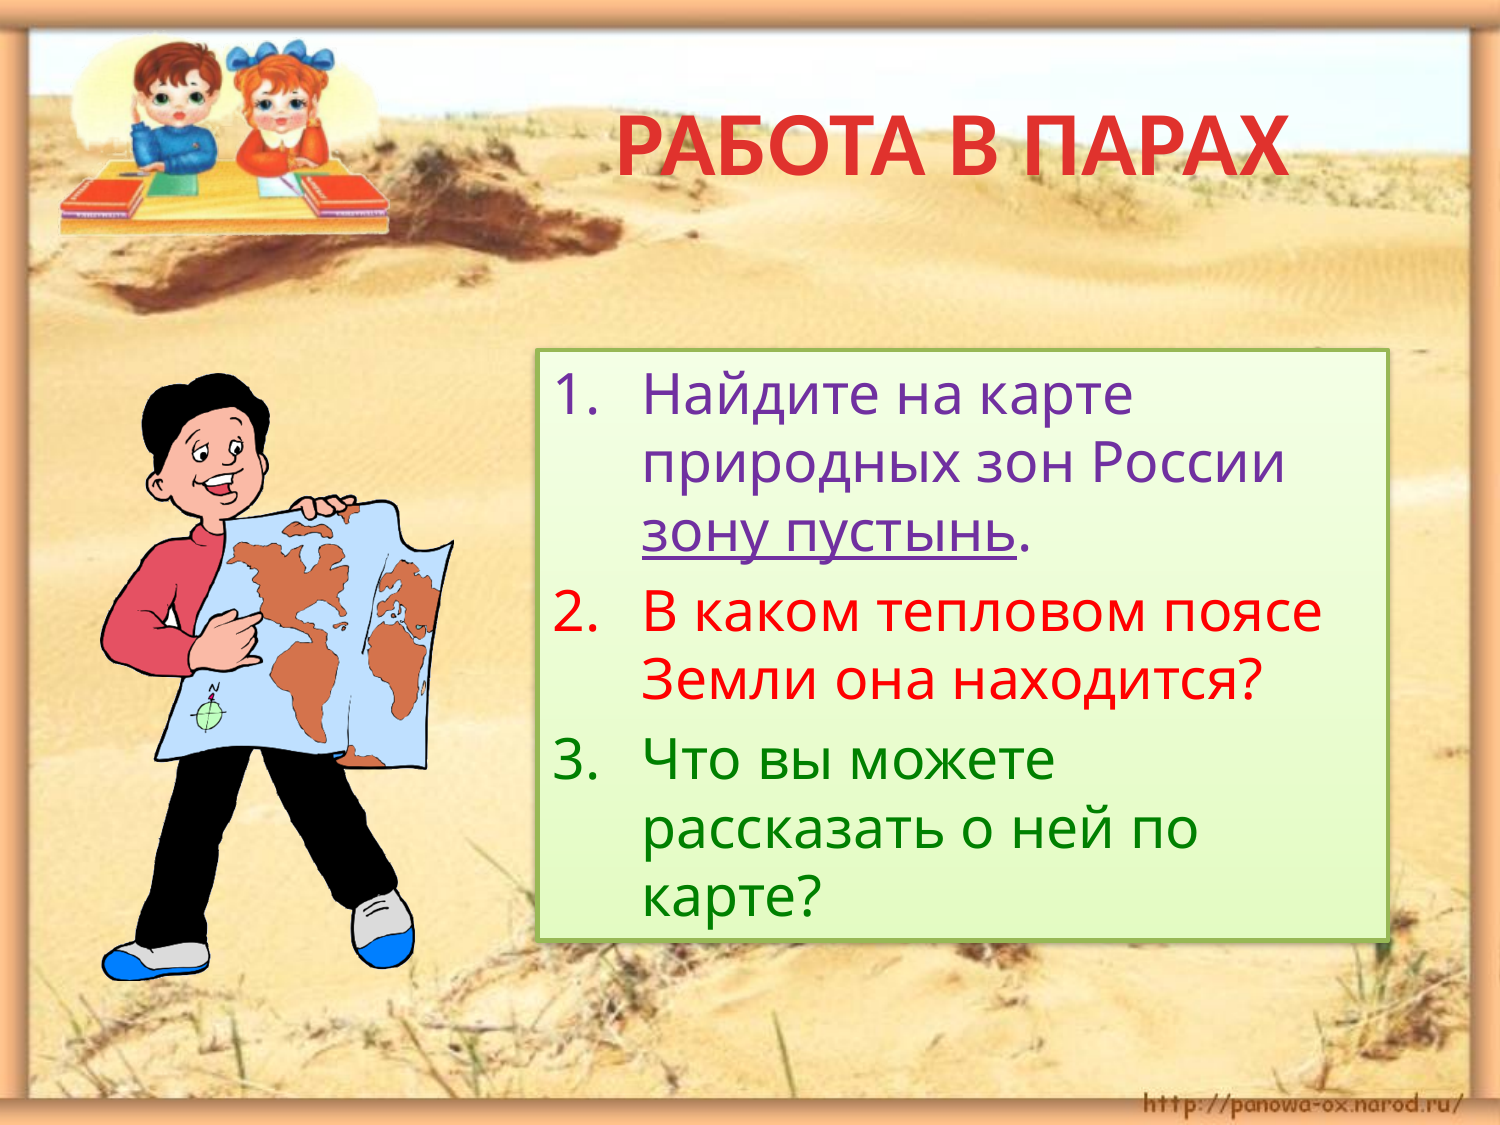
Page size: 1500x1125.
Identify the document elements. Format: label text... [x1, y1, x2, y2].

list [100, 373, 454, 981]
title РАБОТА В ПАРАХ [401, 45, 1471, 233]
list Найдите на карте природных зон России зону пустынь. В каком тепловом поясе Земли она находится? Что вы можете рассказать о ней по карте? [537, 349, 1389, 941]
picture [0, 0, 1500, 1125]
